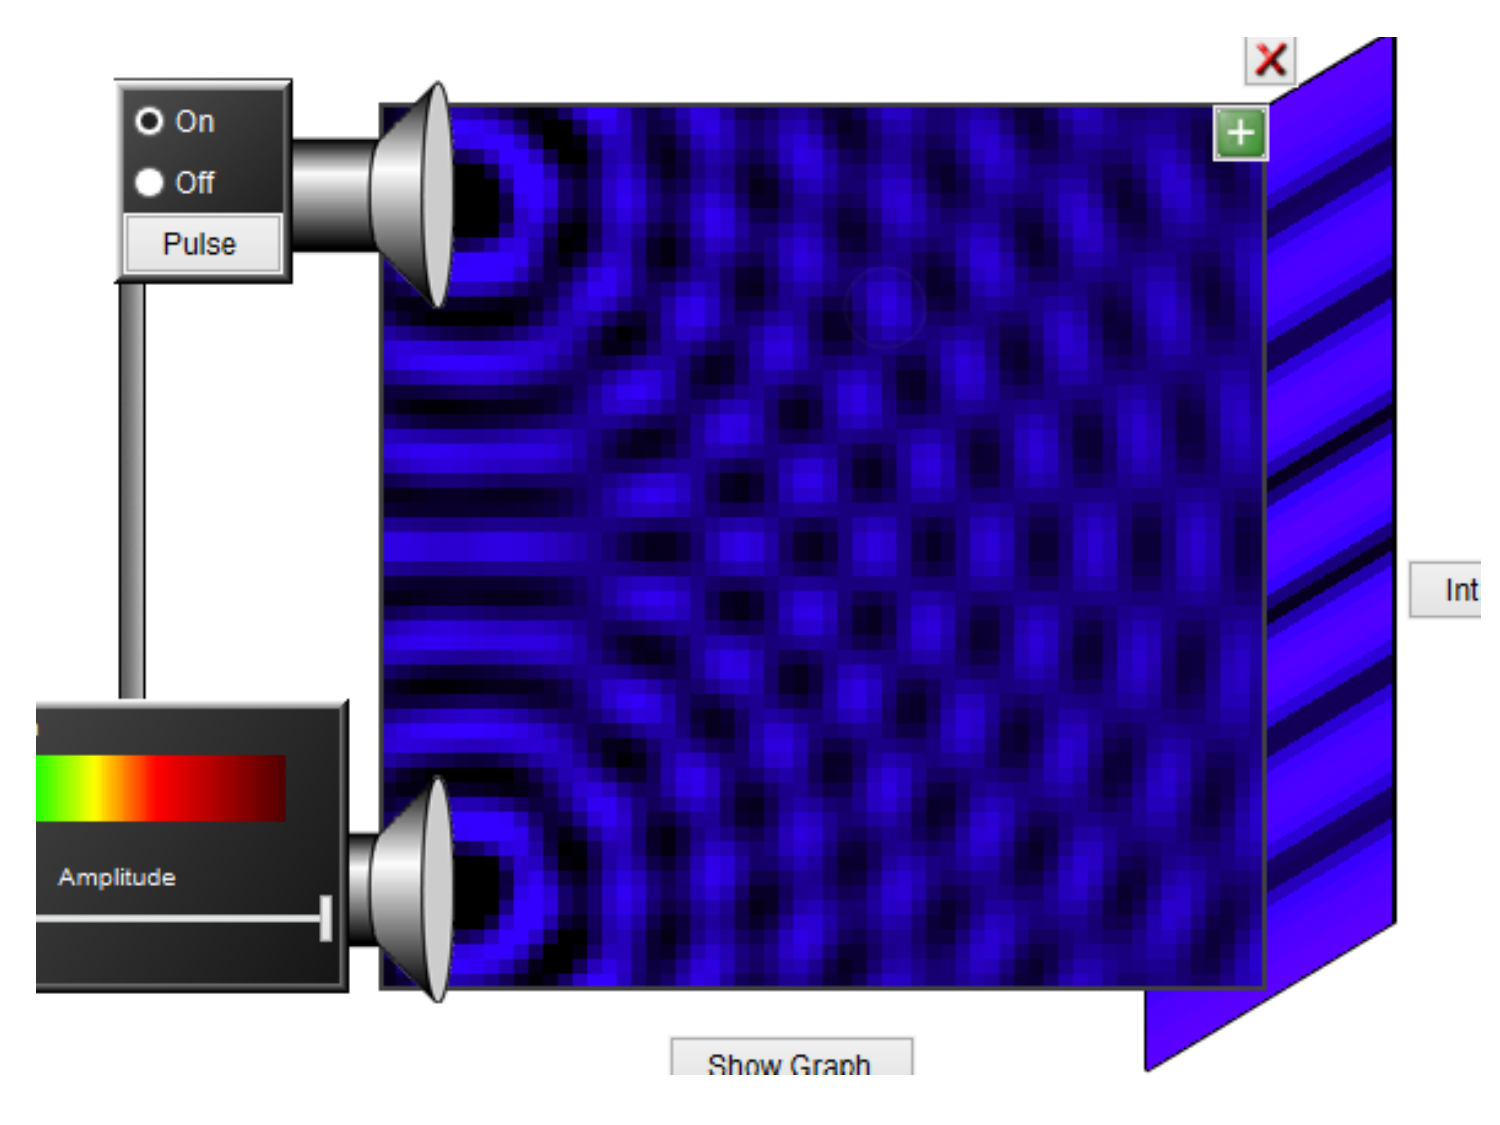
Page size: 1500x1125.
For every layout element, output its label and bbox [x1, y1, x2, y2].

picture [36, 37, 1482, 1076]
